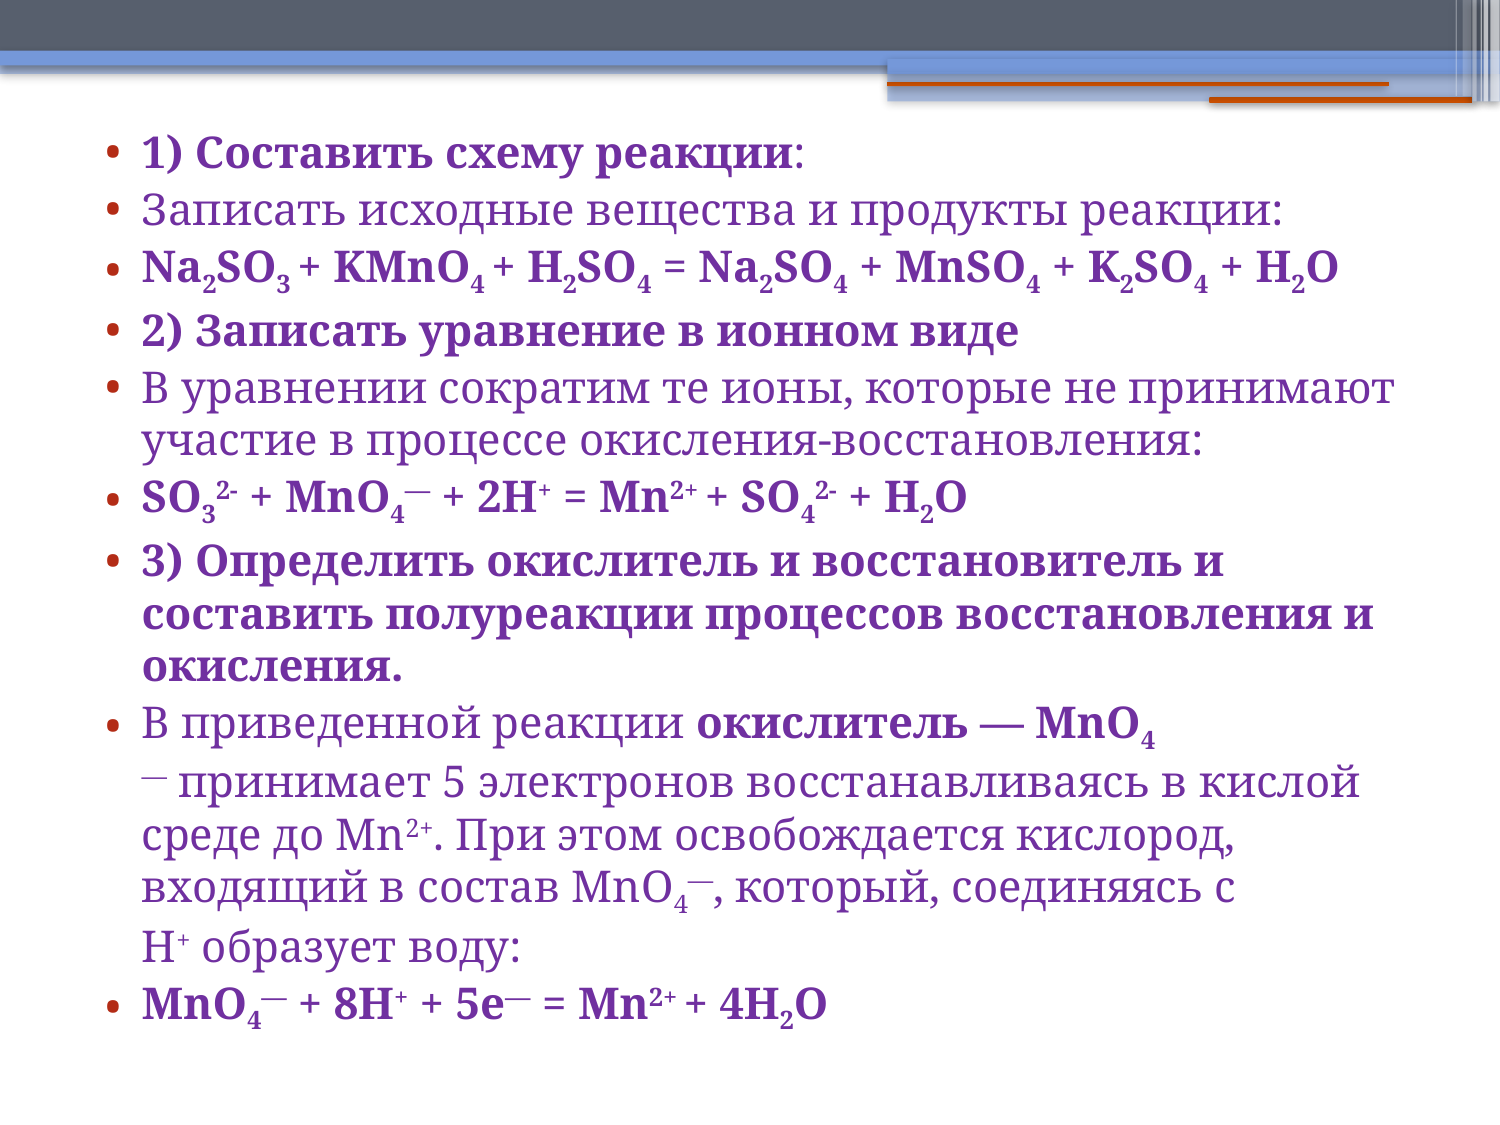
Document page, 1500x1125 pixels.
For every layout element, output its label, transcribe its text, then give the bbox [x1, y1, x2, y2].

text_box 1) Составить схему реакции: Записать исходные вещества и продукты реакции: Na2SO3 + KMnO4 + H2SO4 = Na2SO4 + MnSO4 + K2SO4 + H2O 2) Записать уравнение в ионном виде В уравнении сократим те ионы, которые не принимают участие в процессе окисления-восстановления: SO32- + MnO4— + 2H+ = Mn2+ + SO42- + H2O 3) Определить окислитель и восстановитель и составить полуреакции процессов восстановления и окисления. В приведенной реакции окислитель — MnO4— принимает 5 электронов восстанавливаясь в кислой среде до Mn2+. При этом освобождается кислород, входящий в состав MnO4—, который, соединяясь с H+ образует воду: MnO4— + 8H+ + 5e— = Mn2+ + 4H2O [75, 117, 1425, 1079]
